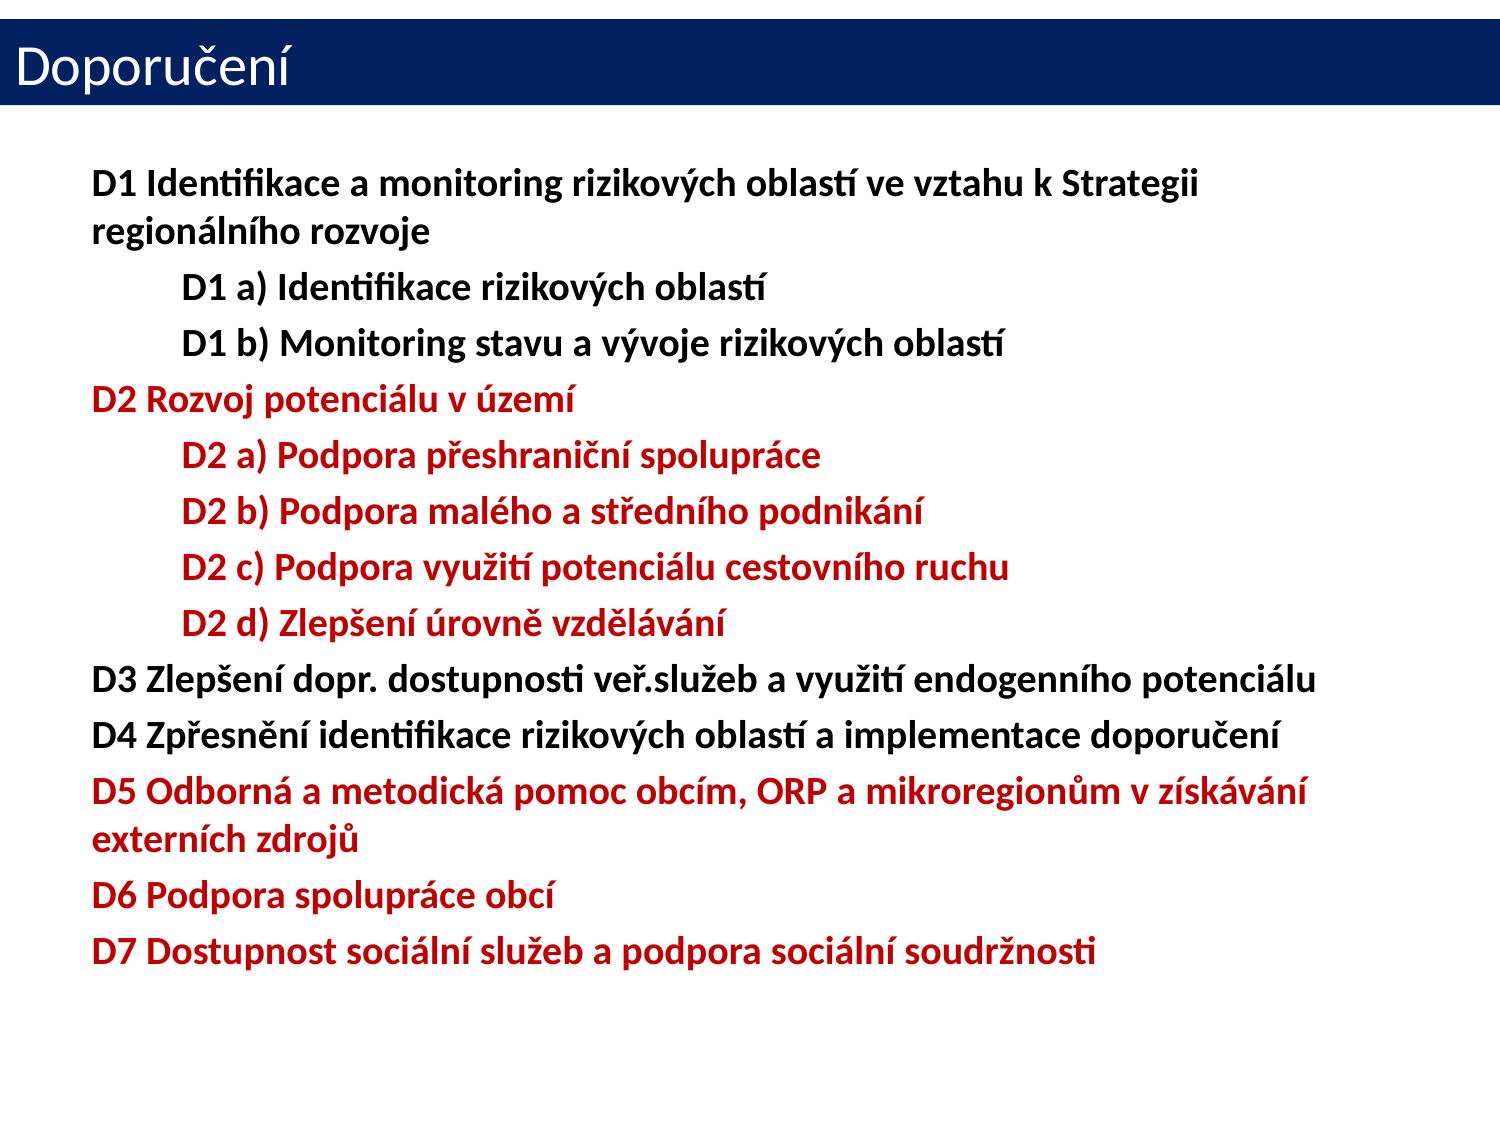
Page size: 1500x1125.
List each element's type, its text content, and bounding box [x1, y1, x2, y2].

title Doporučení [0, 19, 1500, 106]
list D1 Identifikace a monitoring rizikových oblastí ve vztahu k Strategii regionálního rozvoje D1 a) Identifikace rizikových oblastí D1 b) Monitoring stavu a vývoje rizikových oblastí D2 Rozvoj potenciálu v území D2 a) Podpora přeshraniční spolupráce D2 b) Podpora malého a středního podnikání D2 c) Podpora využití potenciálu cestovního ruchu D2 d) Zlepšení úrovně vzdělávání D3 Zlepšení dopr. dostupnosti veř.služeb a využití endogenního potenciálu D4 Zpřesnění identifikace rizikových oblastí a implementace doporučení D5 Odborná a metodická pomoc obcím, ORP a mikroregionům v získávání externích zdrojů D6 Podpora spolupráce obcí D7 Dostupnost sociální služeb a podpora sociální soudržnosti [76, 149, 1425, 1005]
